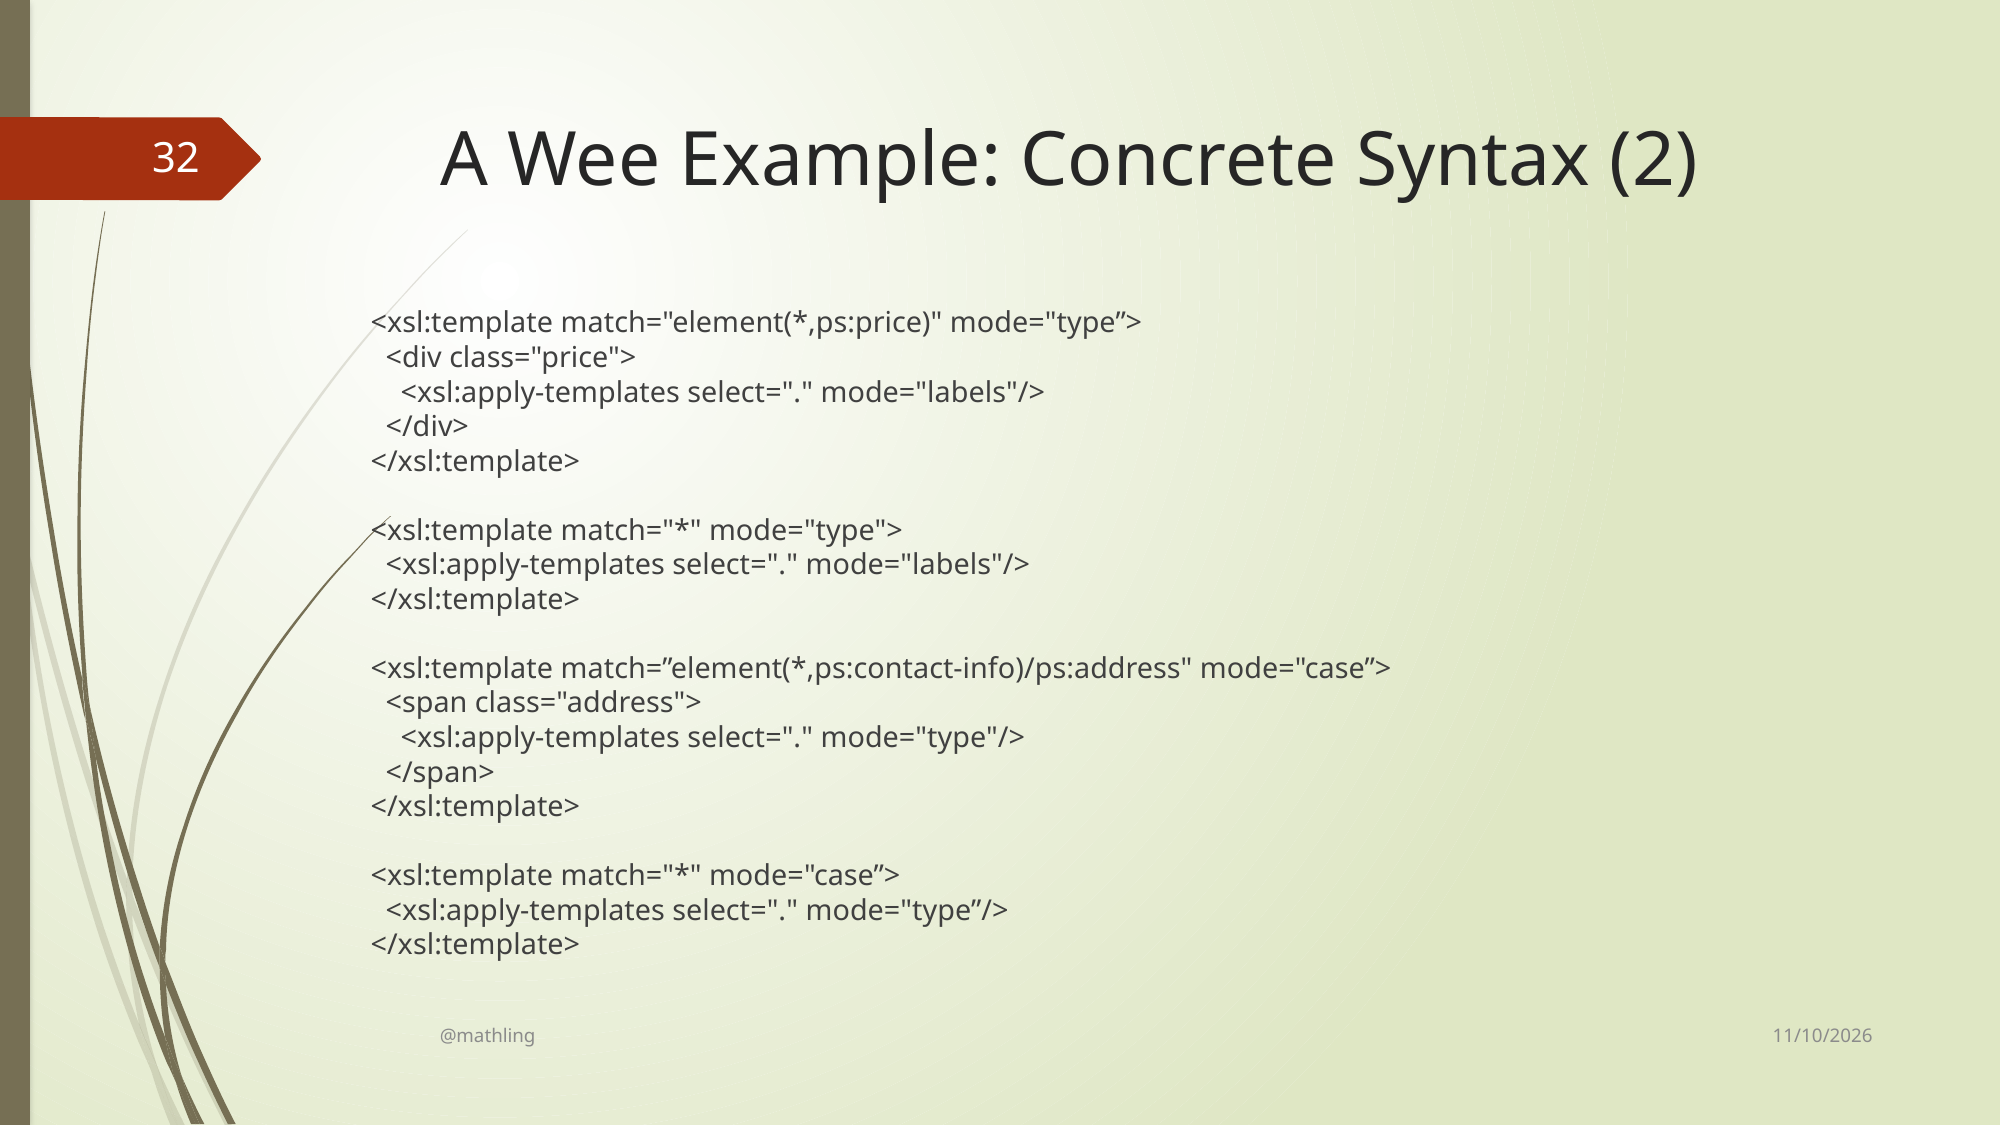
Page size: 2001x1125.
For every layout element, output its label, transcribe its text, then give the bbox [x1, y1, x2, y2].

footer @mathling [424, 1006, 1675, 1067]
list <xsl:template match="element(*,ps:price)" mode="type”> <div class="price"> <xsl:apply-templates select="." mode="labels"/> </div> </xsl:template> <xsl:template match="*" mode="type"> <xsl:apply-templates select="." mode="labels"/> </xsl:template> <xsl:template match=”element(*,ps:contact-info)/ps:address" mode="case”> <span class="address"> <xsl:apply-templates select="." mode="type"/> </span> </xsl:template> <xsl:template match="*" mode="case”> <xsl:apply-templates select="." mode="type”/> </xsl:template> [355, 296, 1926, 969]
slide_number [1699, 1005, 1888, 1067]
slide_number 32 [87, 129, 216, 190]
title A Wee Example: Concrete Syntax (2) [425, 102, 1888, 262]
